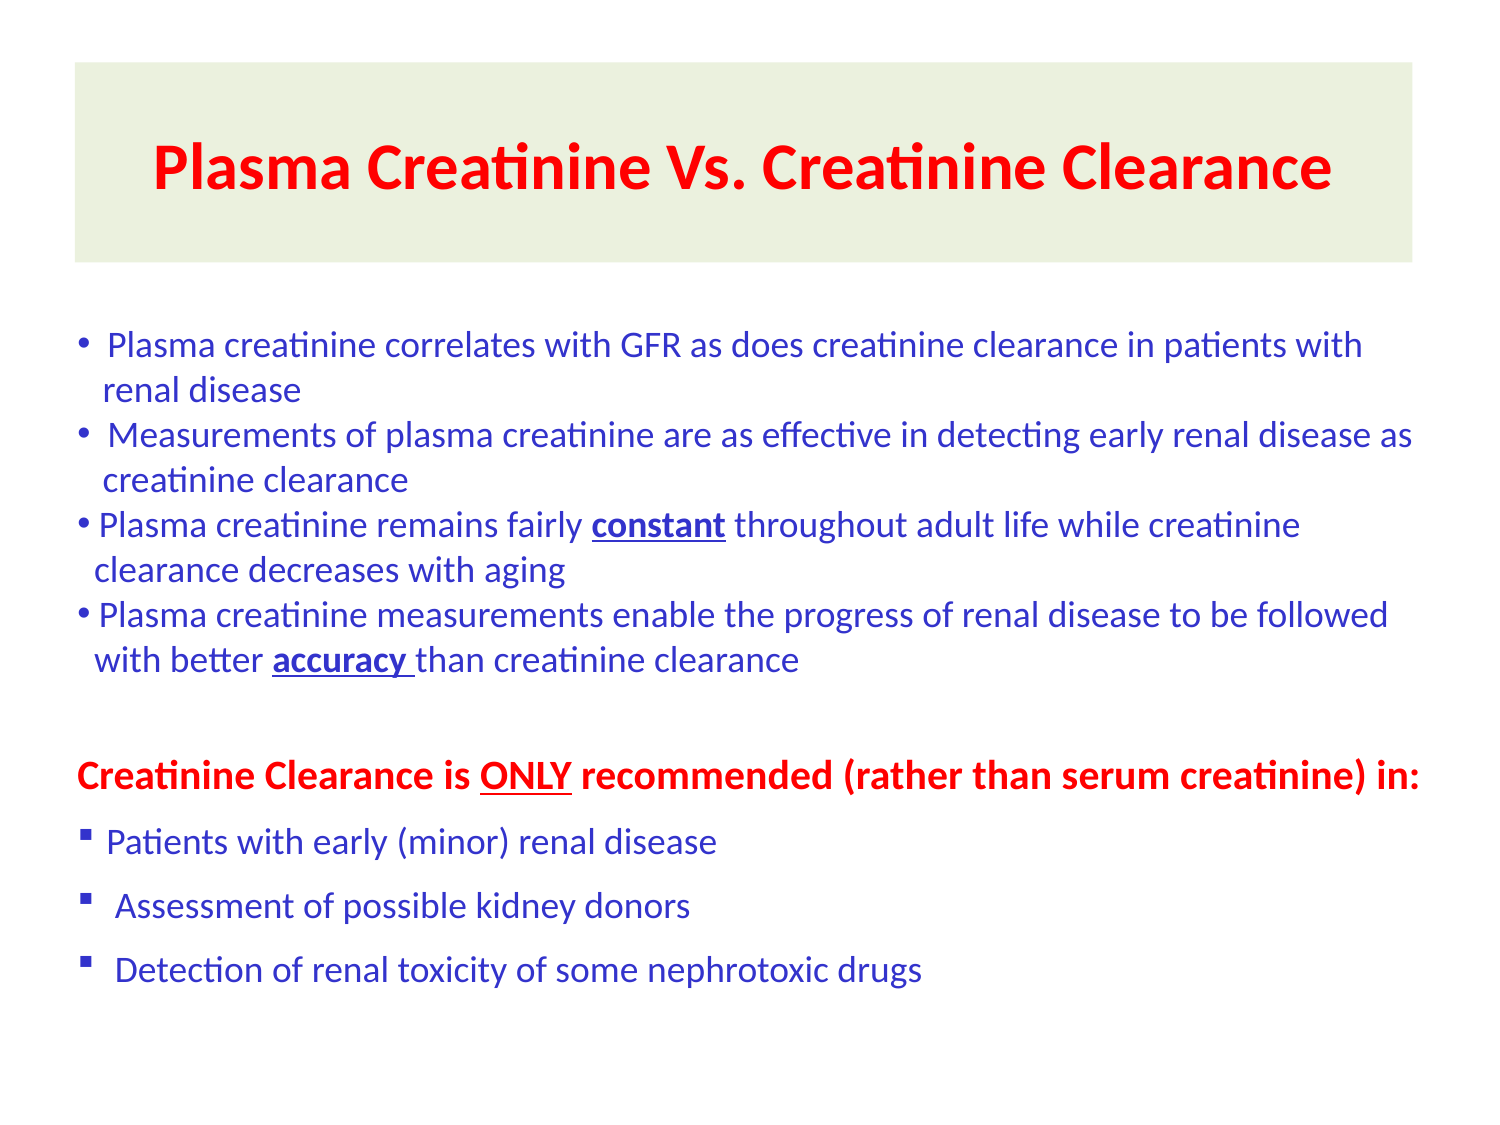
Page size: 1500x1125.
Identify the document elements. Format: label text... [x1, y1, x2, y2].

text_box Plasma Creatinine Vs. Creatinine Clearance [73, 60, 1414, 265]
text_box Plasma creatinine correlates with GFR as does creatinine clearance in patients with renal disease Measurements of plasma creatinine are as effective in detecting early renal disease as creatinine clearance Plasma creatinine remains fairly constant throughout adult life while creatinine clearance decreases with aging Plasma creatinine measurements enable the progress of renal disease to be followed with better accuracy than creatinine clearance Creatinine Clearance is ONLY recommended (rather than serum creatinine) in: Patients with early (minor) renal disease Assessment of possible kidney donors Detection of renal toxicity of some nephrotoxic drugs [62, 312, 1463, 997]
